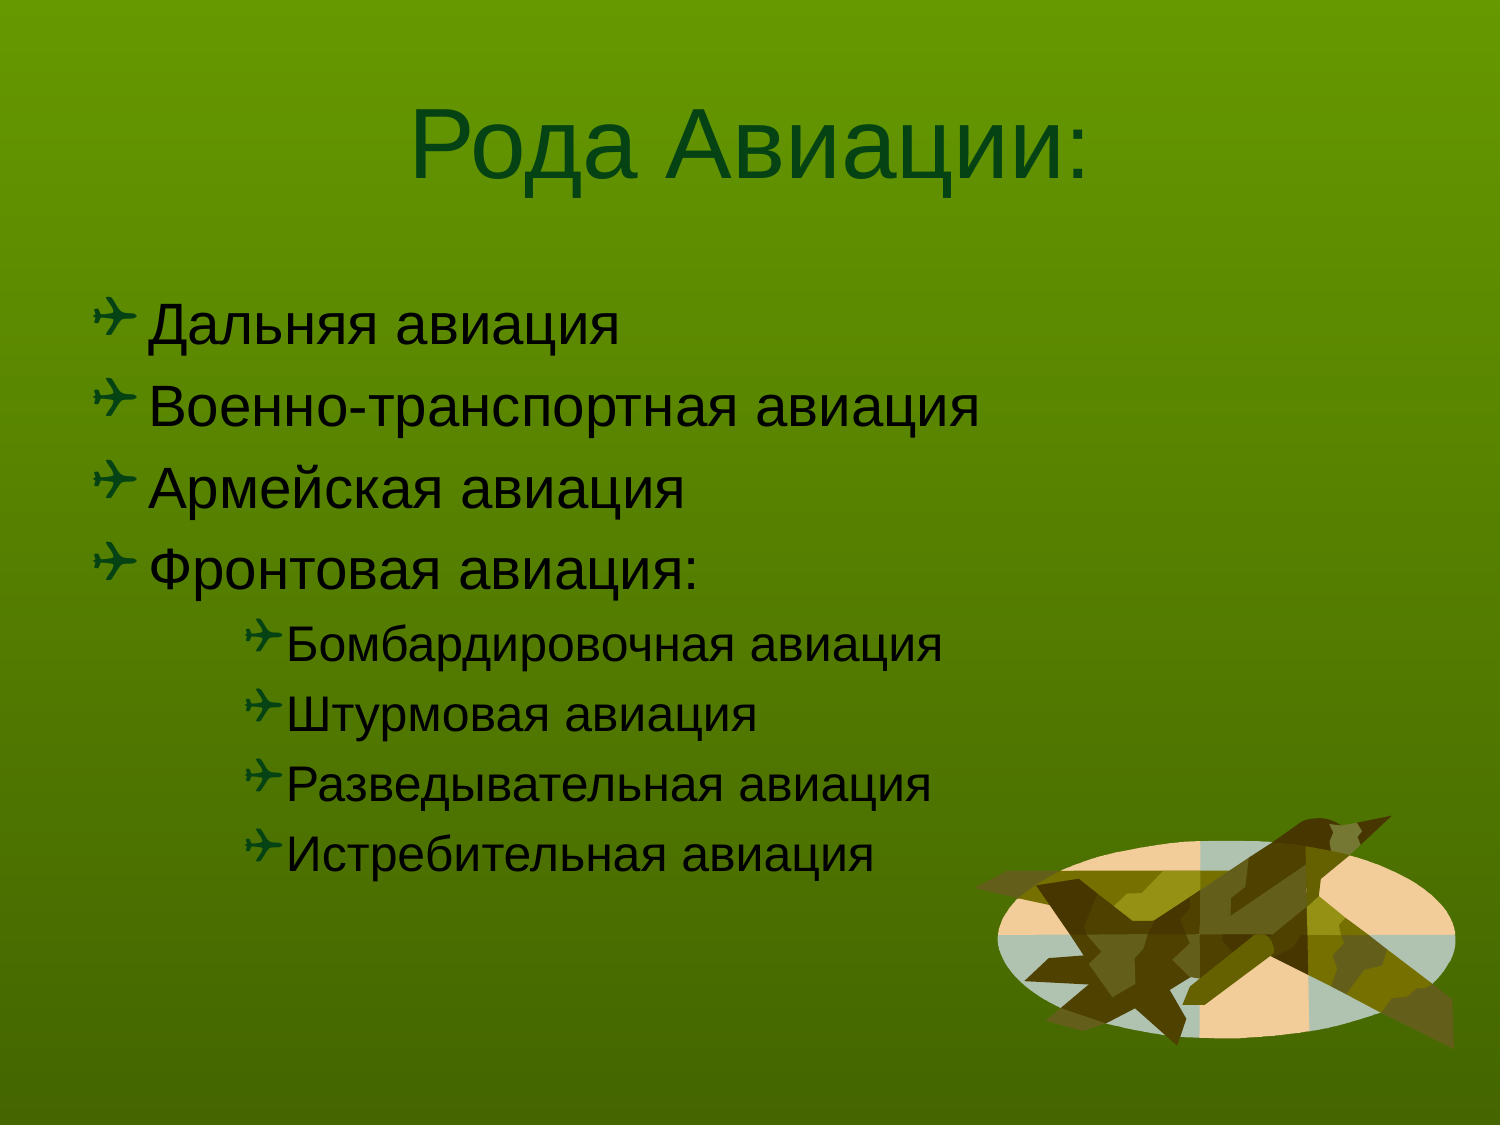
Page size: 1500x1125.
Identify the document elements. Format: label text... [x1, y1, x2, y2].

picture [974, 810, 1461, 1055]
title Рода Авиации: [74, 44, 1426, 233]
list Дальняя авиация Военно-транспортная авиация Армейская авиация Фронтовая авиация: Бомбардировочная авиация Штурмовая авиация Разведывательная авиация Истребительная авиация [76, 278, 1436, 1059]
